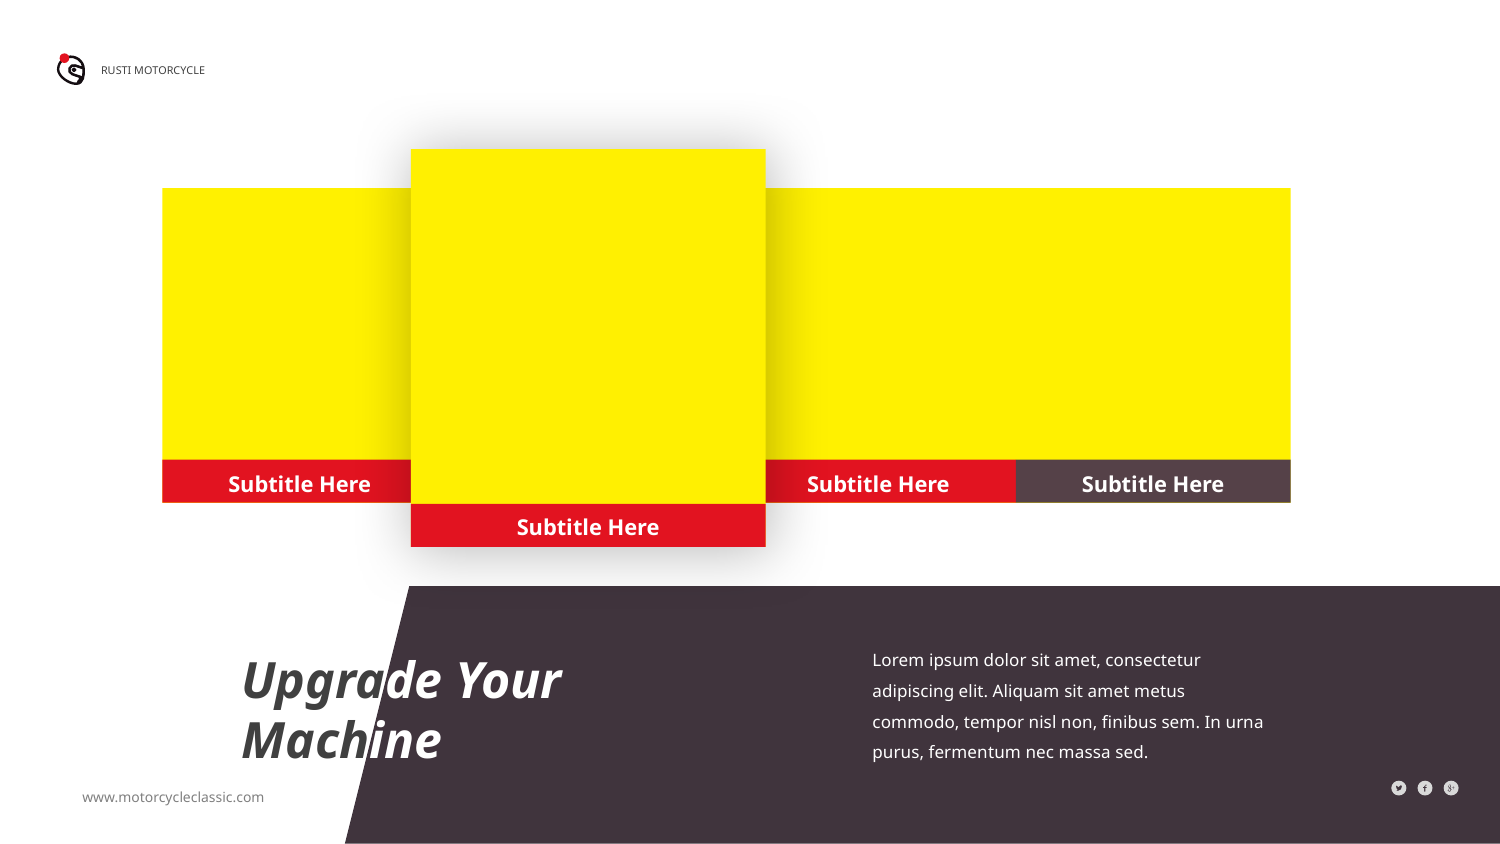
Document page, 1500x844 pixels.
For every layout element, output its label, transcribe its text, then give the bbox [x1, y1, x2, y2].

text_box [162, 459, 410, 505]
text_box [57, 53, 317, 85]
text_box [1391, 780, 1459, 796]
text_box Upgrade Your Machine [226, 640, 767, 776]
picture [162, 149, 1291, 503]
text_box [766, 459, 1015, 505]
text_box www.motorcycleclassic.com [67, 781, 345, 813]
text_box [410, 503, 766, 549]
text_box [1015, 459, 1291, 505]
text_box Lorem ipsum dolor sit amet, consectetur adipiscing elit. Aliquam sit amet metus commodo, tempor nisl non, finibus sem. In urna purus, fermentum nec massa sed. [857, 631, 1291, 770]
text_box [343, 585, 1500, 844]
